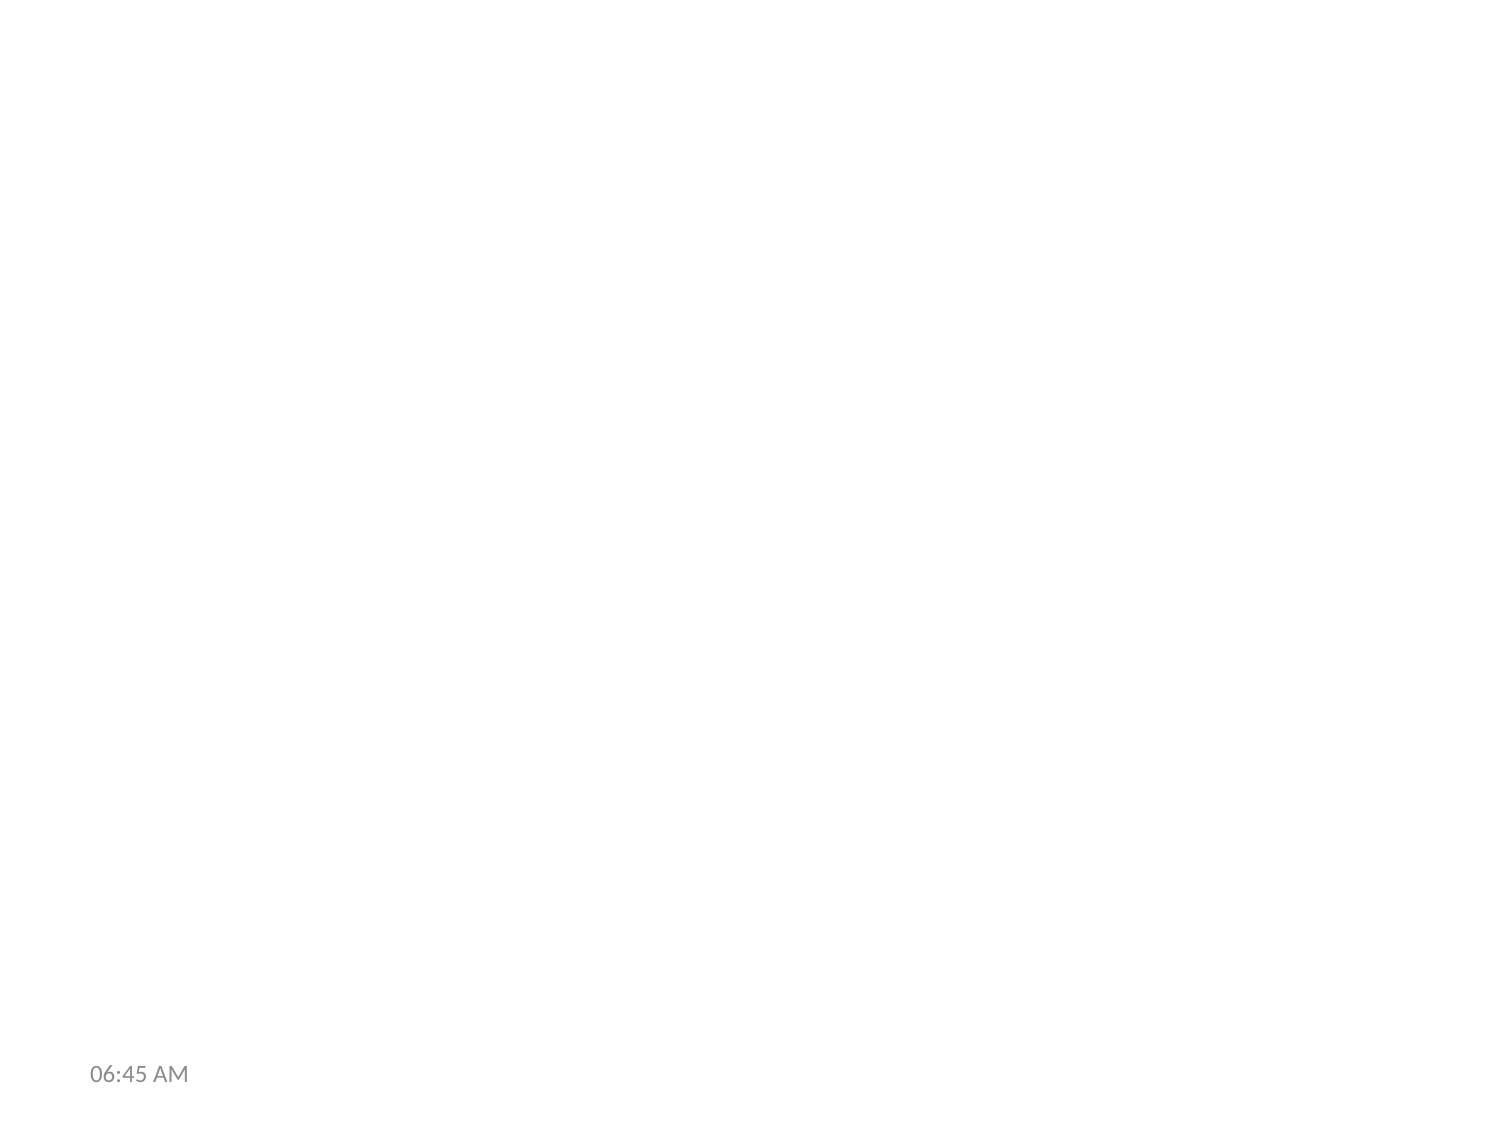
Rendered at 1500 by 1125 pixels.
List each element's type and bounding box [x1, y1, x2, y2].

slide_number [75, 1042, 425, 1103]
